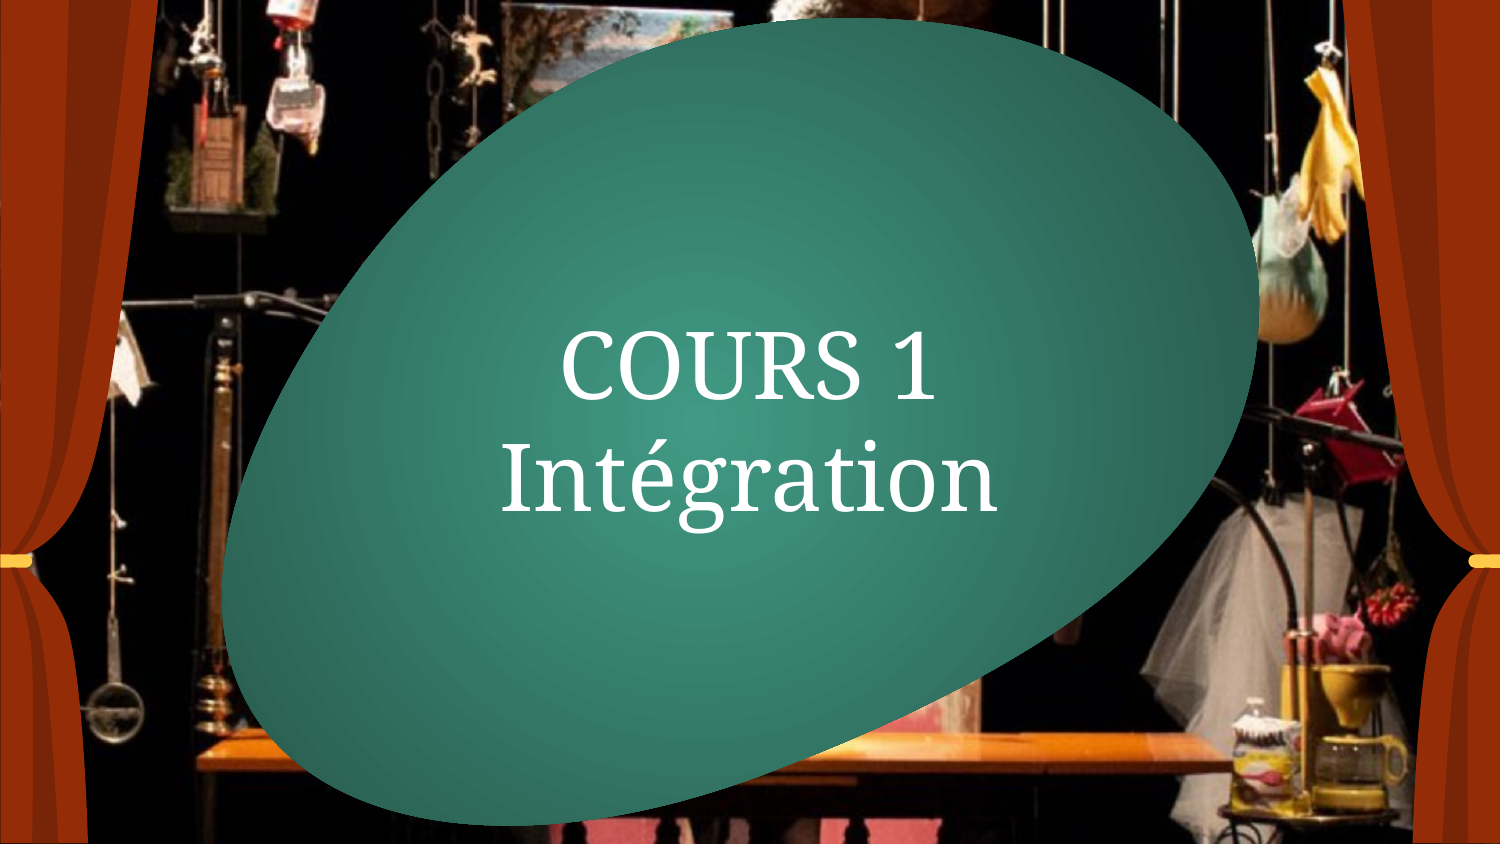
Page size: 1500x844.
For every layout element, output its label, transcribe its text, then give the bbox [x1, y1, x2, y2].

picture [28, 0, 1472, 844]
text_box [381, 18, 1260, 574]
title COURS 1 Intégration [369, 241, 1131, 595]
text_box [222, 256, 1106, 826]
